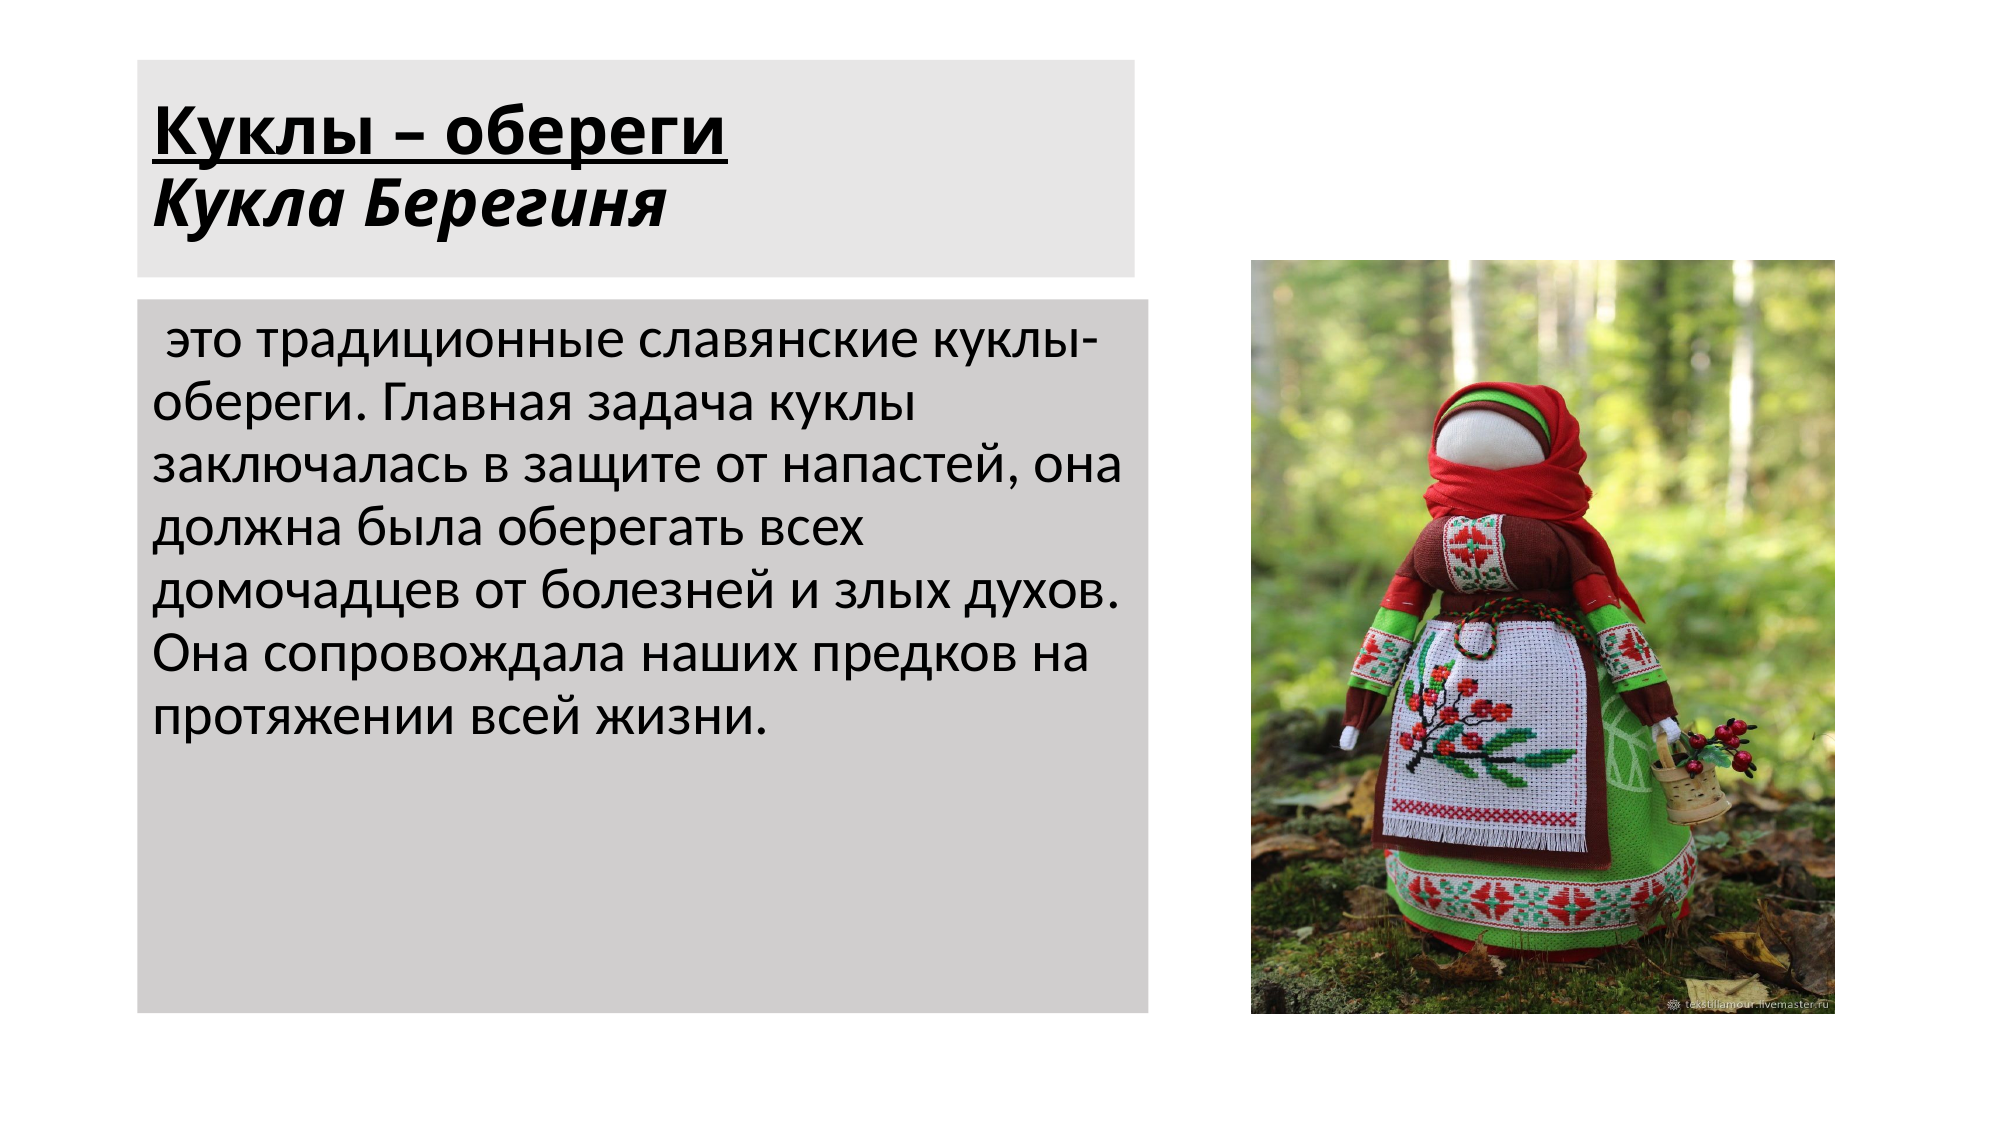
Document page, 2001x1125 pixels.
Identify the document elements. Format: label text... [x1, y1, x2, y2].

title Куклы – обереги Кукла Берегиня [137, 59, 1135, 278]
list это традиционные славянские куклы-обереги. Главная задача куклы заключалась в защите от напастей, она должна была оберегать всех домочадцев от болезней и злых духов. Она сопровождала наших предков на протяжении всей жизни. [137, 299, 1149, 1014]
picture [1251, 260, 1835, 1014]
